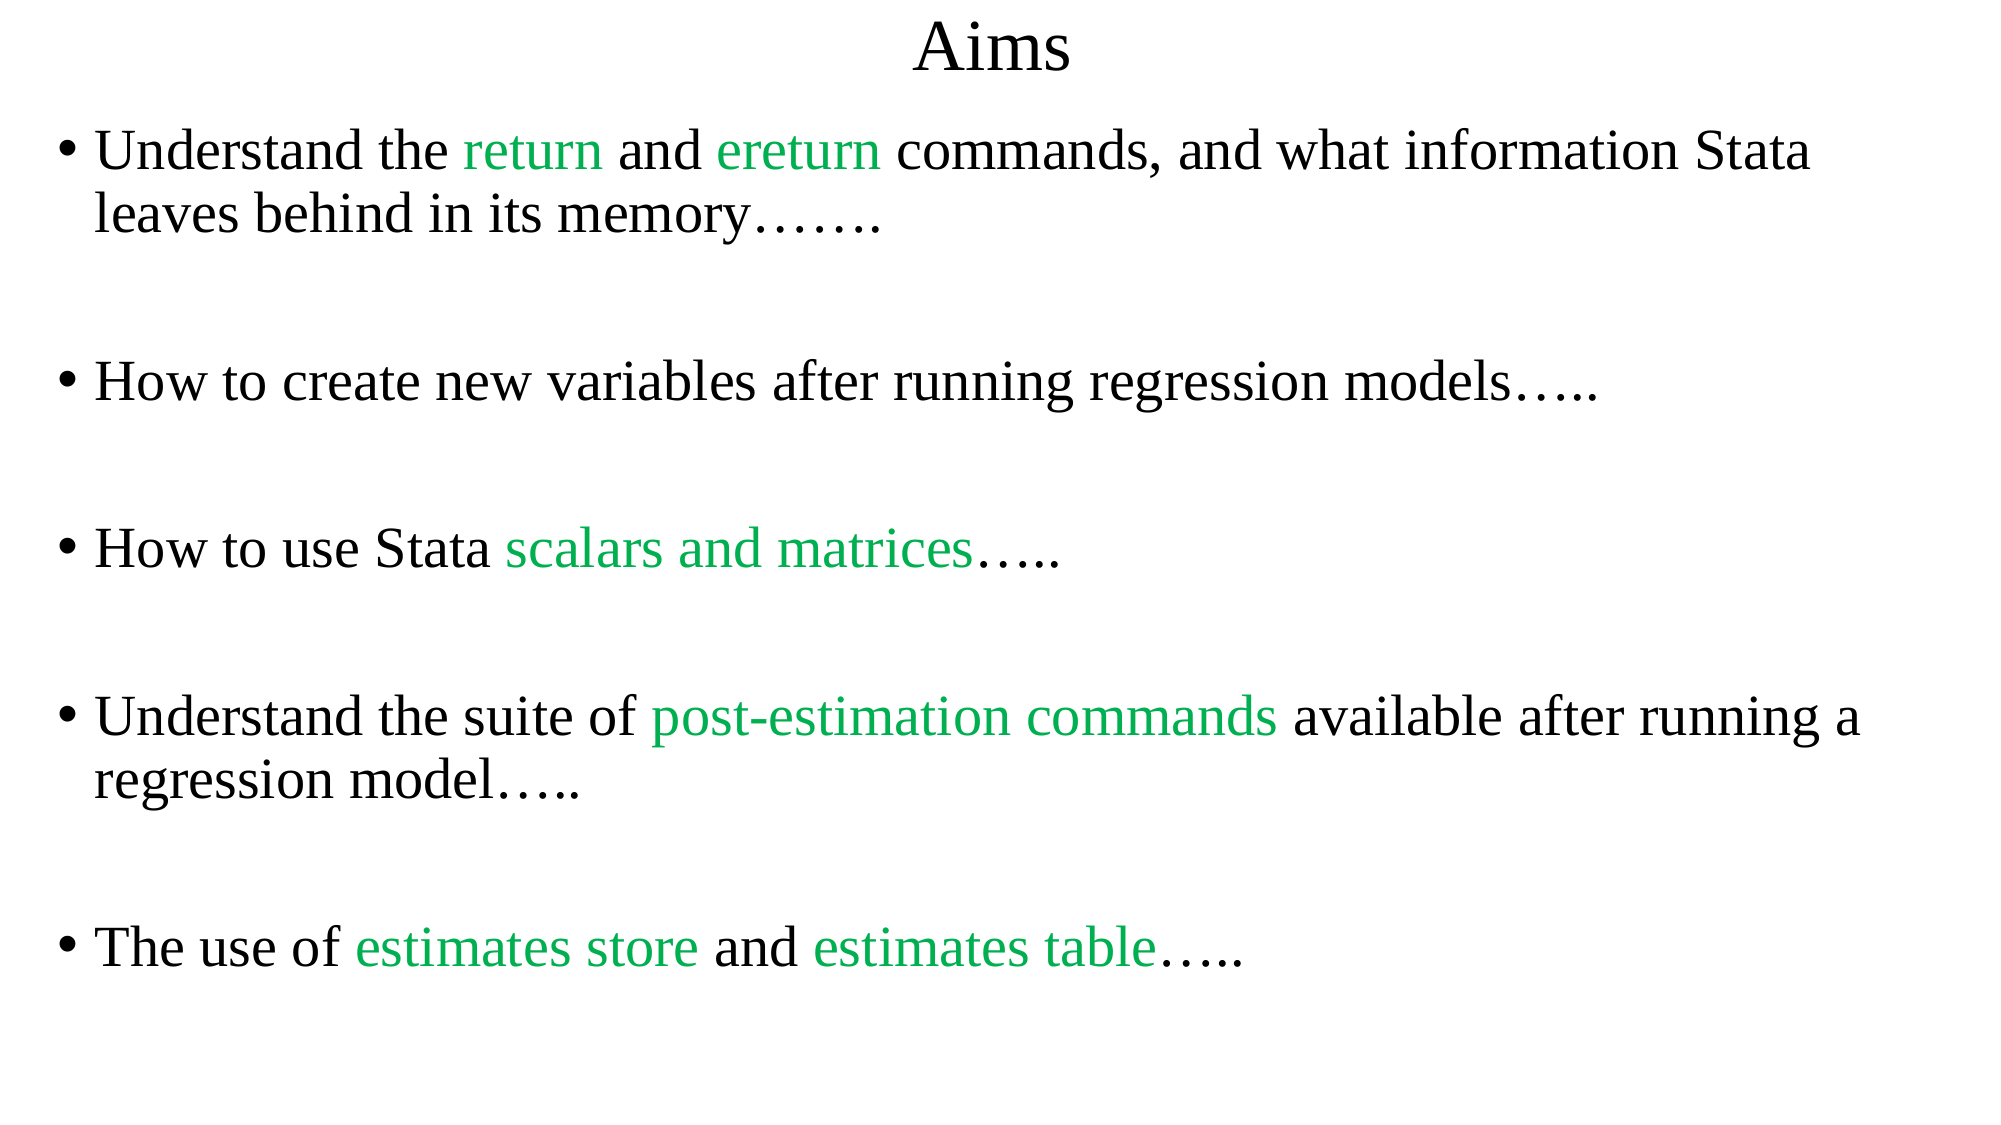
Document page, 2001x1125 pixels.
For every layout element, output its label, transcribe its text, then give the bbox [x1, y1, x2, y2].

title Aims [121, 0, 1863, 95]
list Understand the return and ereturn commands, and what information Stata leaves behind in its memory……. How to create new variables after running regression models….. How to use Stata scalars and matrices….. Understand the suite of post-estimation commands available after running a regression model….. The use of estimates store and estimates table….. [42, 111, 1959, 1080]
